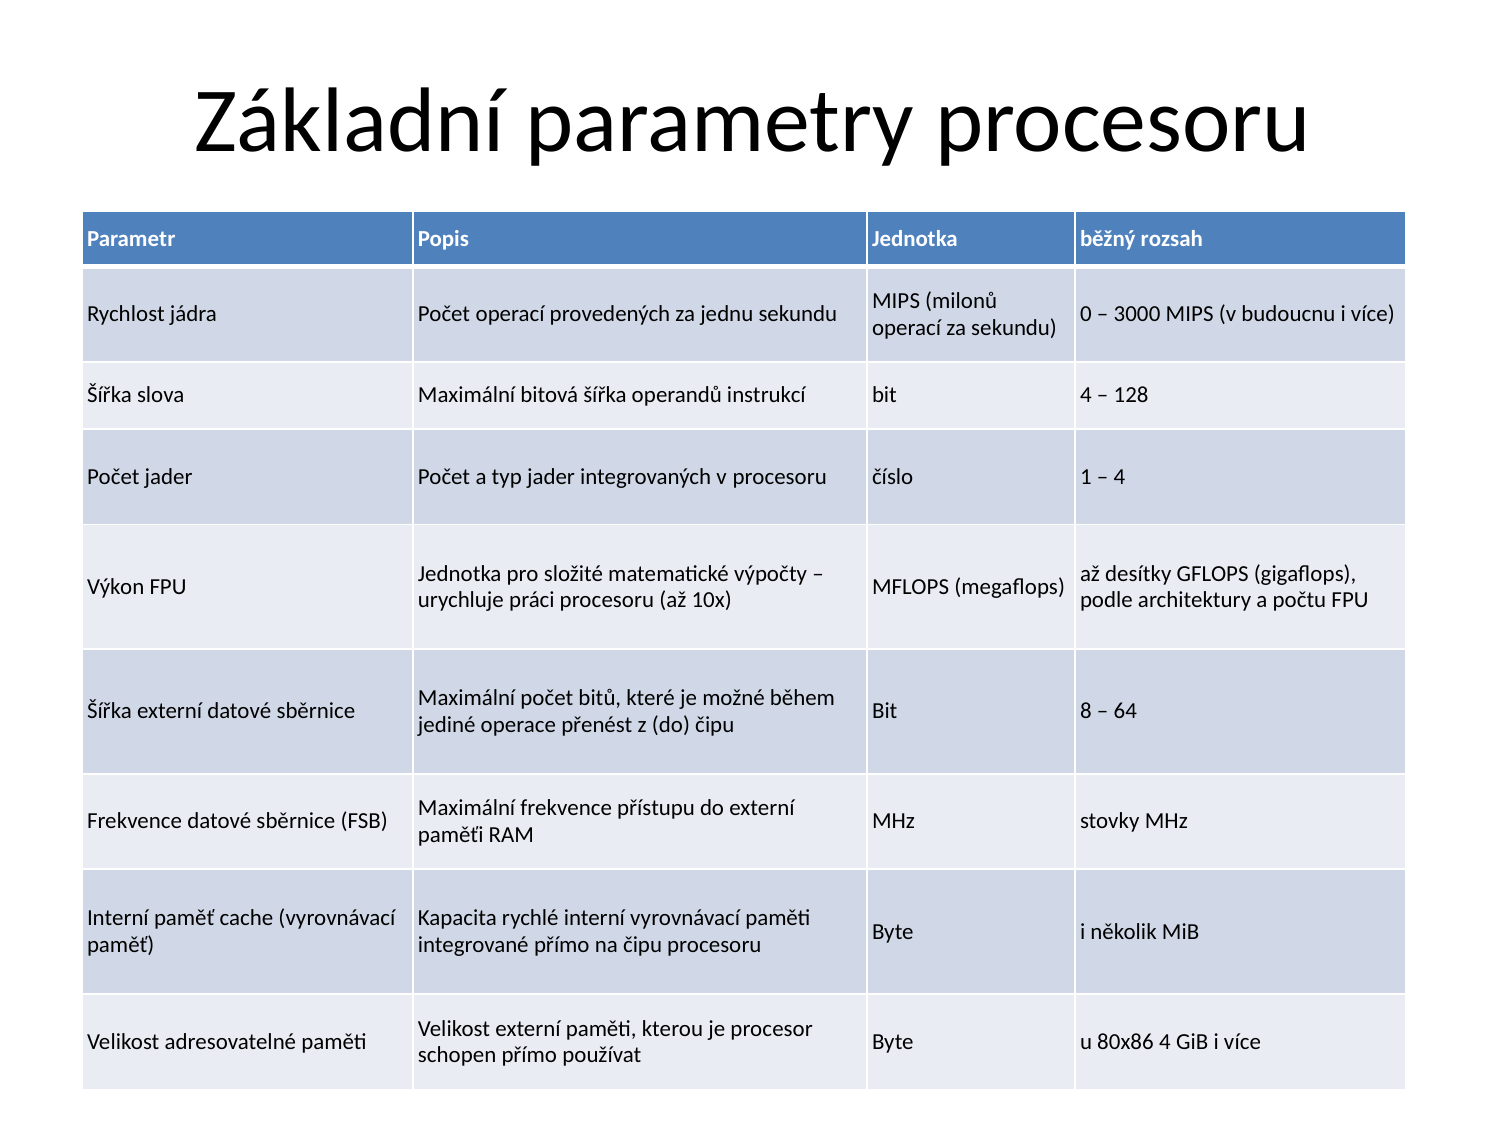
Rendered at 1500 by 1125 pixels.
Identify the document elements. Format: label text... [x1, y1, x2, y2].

title Základní parametry procesoru [58, 0, 1449, 230]
table_cell Maximální počet bitů, které je možné během jediné operace přenést z (do) čipu [414, 650, 866, 773]
table_cell Kapacita rychlé interní vyrovnávací paměti integrované přímo na čipu procesoru [414, 870, 866, 993]
table_cell 8 – 64 [1076, 650, 1405, 773]
table_cell Počet a typ jader integrovaných v procesoru [414, 430, 866, 524]
table_cell Rychlost jádra [83, 269, 412, 361]
table_cell 4 – 128 [1076, 363, 1405, 428]
table_cell Maximální frekvence přístupu do externí paměťi RAM [414, 775, 866, 868]
table_cell Šířka slova [83, 363, 412, 428]
table_cell Velikost externí paměti, kterou je procesor schopen přímo používat [414, 995, 866, 1089]
table_cell Počet jader [83, 430, 412, 524]
table_cell i několik MiB [1076, 870, 1405, 993]
table_cell Velikost adresovatelné paměti [83, 995, 412, 1089]
table_cell Bit [868, 650, 1074, 773]
table_header Parametr [83, 212, 412, 264]
table_cell Byte [868, 870, 1074, 993]
table_cell Výkon FPU [83, 525, 412, 648]
table_header Jednotka [868, 212, 1074, 264]
table_cell bit [868, 363, 1074, 428]
table_cell Byte [868, 995, 1074, 1089]
table_cell Počet operací provedených za jednu sekundu [414, 269, 866, 361]
table_cell Maximální bitová šířka operandů instrukcí [414, 363, 866, 428]
table_cell MIPS (milonů operací za sekundu) [868, 269, 1074, 361]
table_cell až desítky GFLOPS (gigaflops), podle architektury a počtu FPU [1076, 525, 1405, 648]
table_cell Jednotka pro složité matematické výpočty – urychluje práci procesoru (až 10x) [414, 525, 866, 648]
table_cell 0 – 3000 MIPS (v budoucnu i více) [1076, 269, 1405, 361]
table_cell MHz [868, 775, 1074, 868]
table_cell číslo [868, 430, 1074, 524]
table_cell 1 – 4 [1076, 430, 1405, 524]
table_header běžný rozsah [1076, 212, 1405, 264]
table_cell Frekvence datové sběrnice (FSB) [83, 775, 412, 868]
table_cell MFLOPS (megaflops) [868, 525, 1074, 648]
table_cell u 80x86 4 GiB i více [1076, 995, 1405, 1089]
table_cell stovky MHz [1076, 775, 1405, 868]
table_cell Šířka externí datové sběrnice [83, 650, 412, 773]
table_header Popis [414, 212, 866, 264]
table_cell Interní paměť cache (vyrovnávací paměť) [83, 870, 412, 993]
